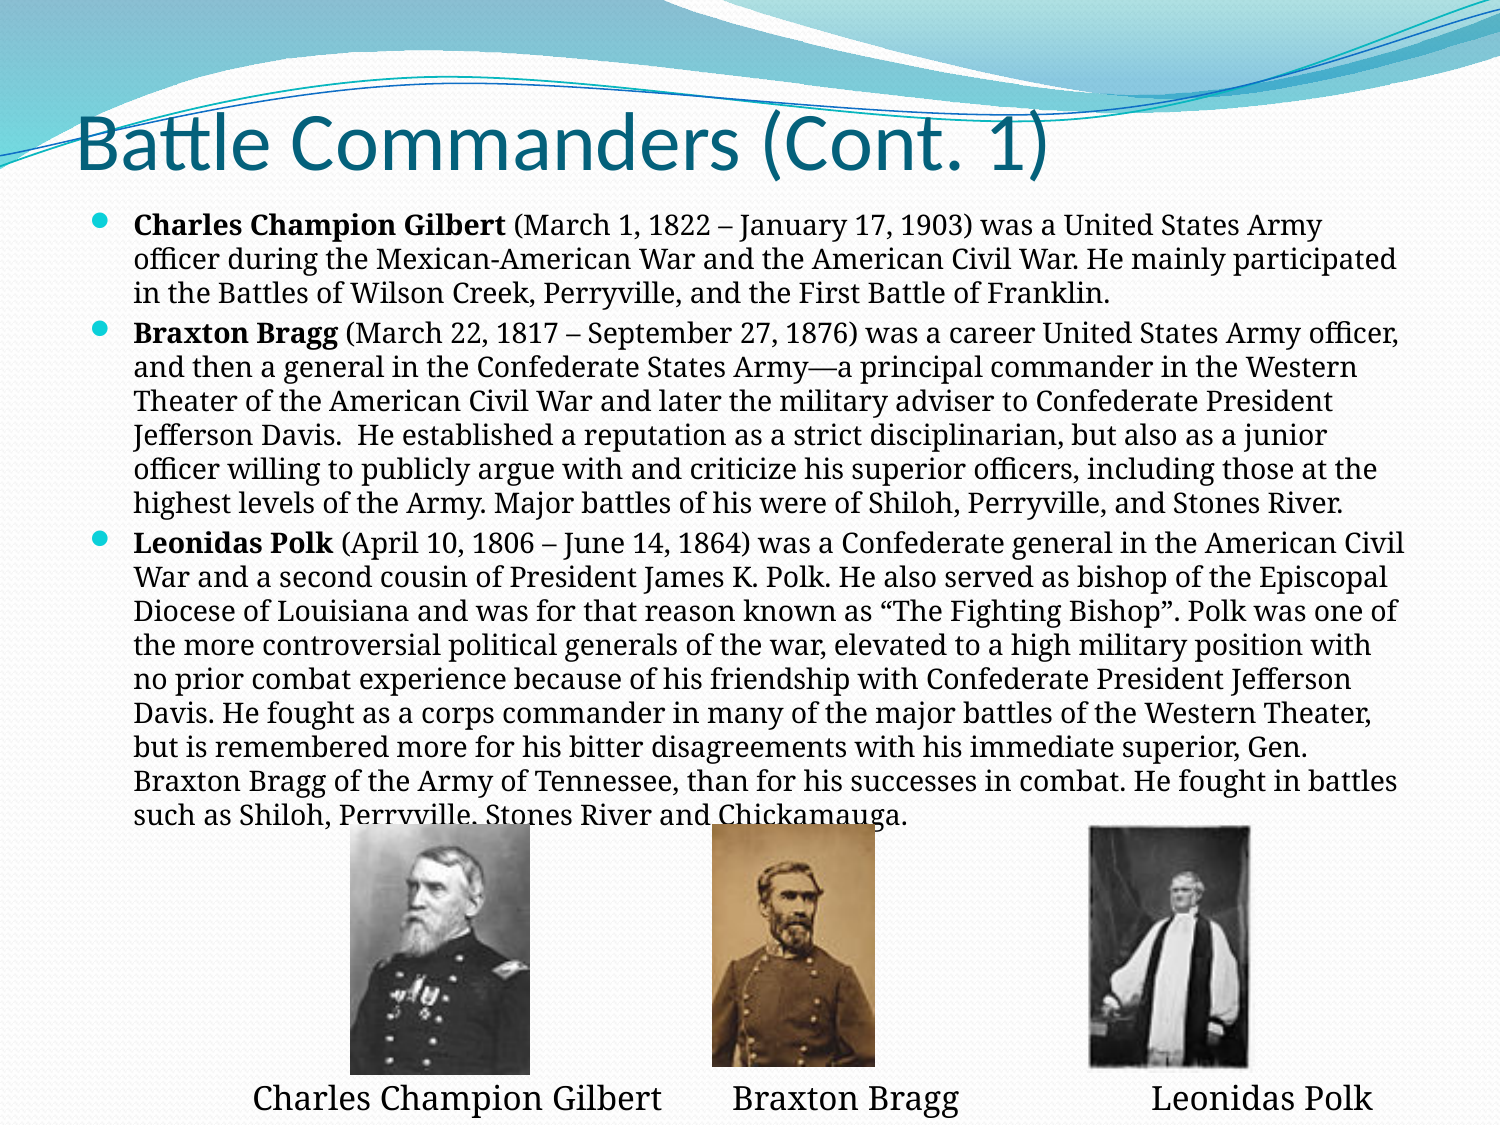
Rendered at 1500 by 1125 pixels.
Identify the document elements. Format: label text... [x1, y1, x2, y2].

picture [712, 824, 876, 1067]
text_box Charles Champion Gilbert Braxton Bragg Leonidas Polk [237, 1069, 1400, 1125]
picture [1087, 824, 1255, 1074]
list Charles Champion Gilbert (March 1, 1822 – January 17, 1903) was a United States Army officer during the Mexican-American War and the American Civil War. He mainly participated in the Battles of Wilson Creek, Perryville, and the First Battle of Franklin. Braxton Bragg (March 22, 1817 – September 27, 1876) was a career United States Army officer, and then a general in the Confederate States Army—a principal commander in the Western Theater of the American Civil War and later the military adviser to Confederate President Jefferson Davis. He established a reputation as a strict disciplinarian, but also as a junior officer willing to publicly argue with and criticize his superior officers, including those at the highest levels of the Army. Major battles of his were of Shiloh, Perryville, and Stones River. Leonidas Polk (April 10, 1806 – June 14, 1864) was a Confederate general in the American Civil War and a second cousin of President James K. Polk. He also served as bishop of the Episcopal Diocese of Louisiana and was for that reason known as “The Fighting Bishop”. Polk was one of the more controversial political generals of the war, elevated to a high military position with no prior combat experience because of his friendship with Confederate President Jefferson Davis. He fought as a corps commander in many of the major battles of the Western Theater, but is remembered more for his bitter disagreements with his immediate superior, Gen. Braxton Bragg of the Army of Tennessee, than for his successes in combat. He fought in battles such as Shiloh, Perryville, Stones River and Chickamauga. [75, 200, 1425, 863]
title Battle Commanders (Cont. 1) [75, 0, 1425, 188]
picture [349, 824, 530, 1076]
